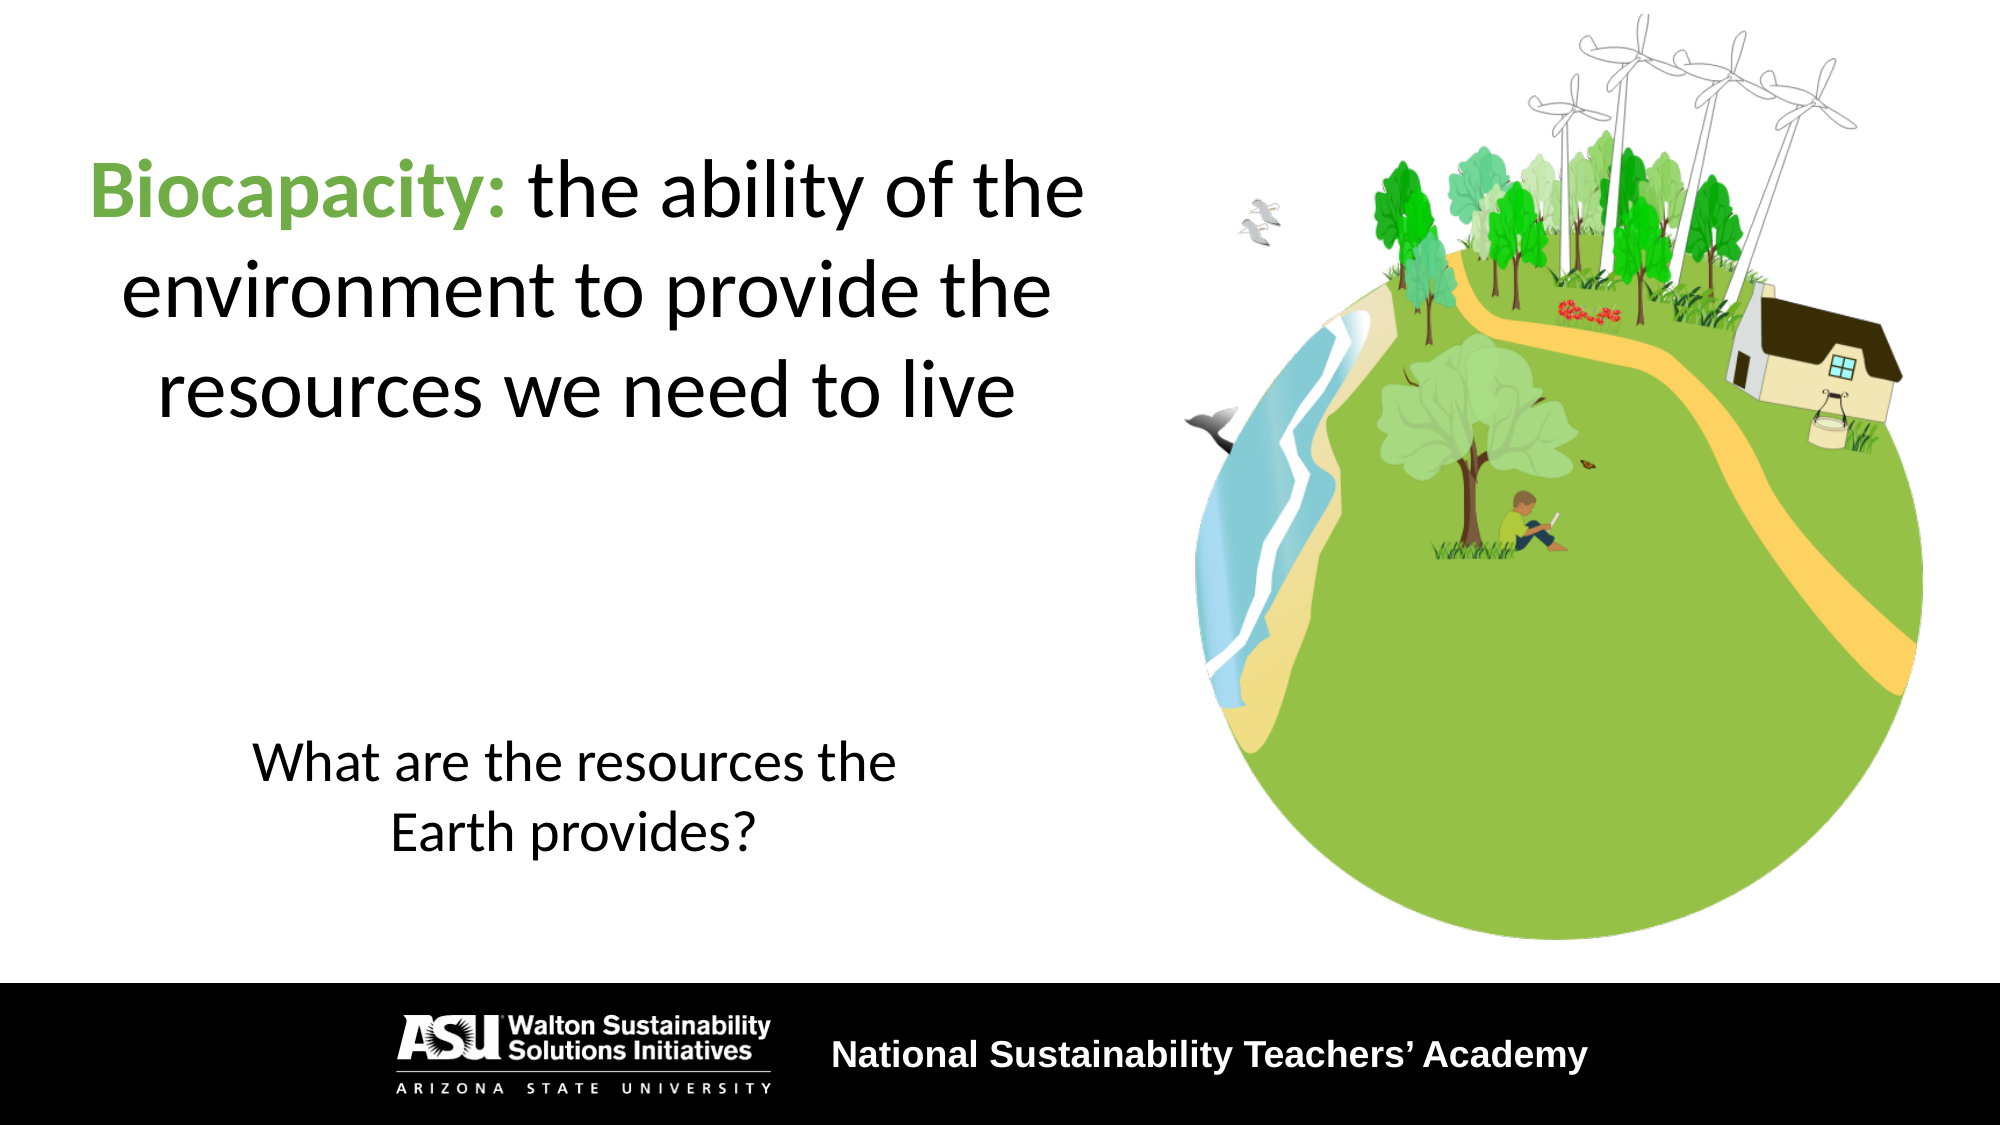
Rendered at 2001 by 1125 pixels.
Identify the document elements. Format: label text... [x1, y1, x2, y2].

picture [1183, 14, 1924, 940]
picture [396, 1014, 772, 1094]
text_box Biocapacity: the ability of the environment to provide the resources we need to live [43, 126, 1132, 442]
text_box What are the resources the Earth provides? [212, 715, 937, 871]
